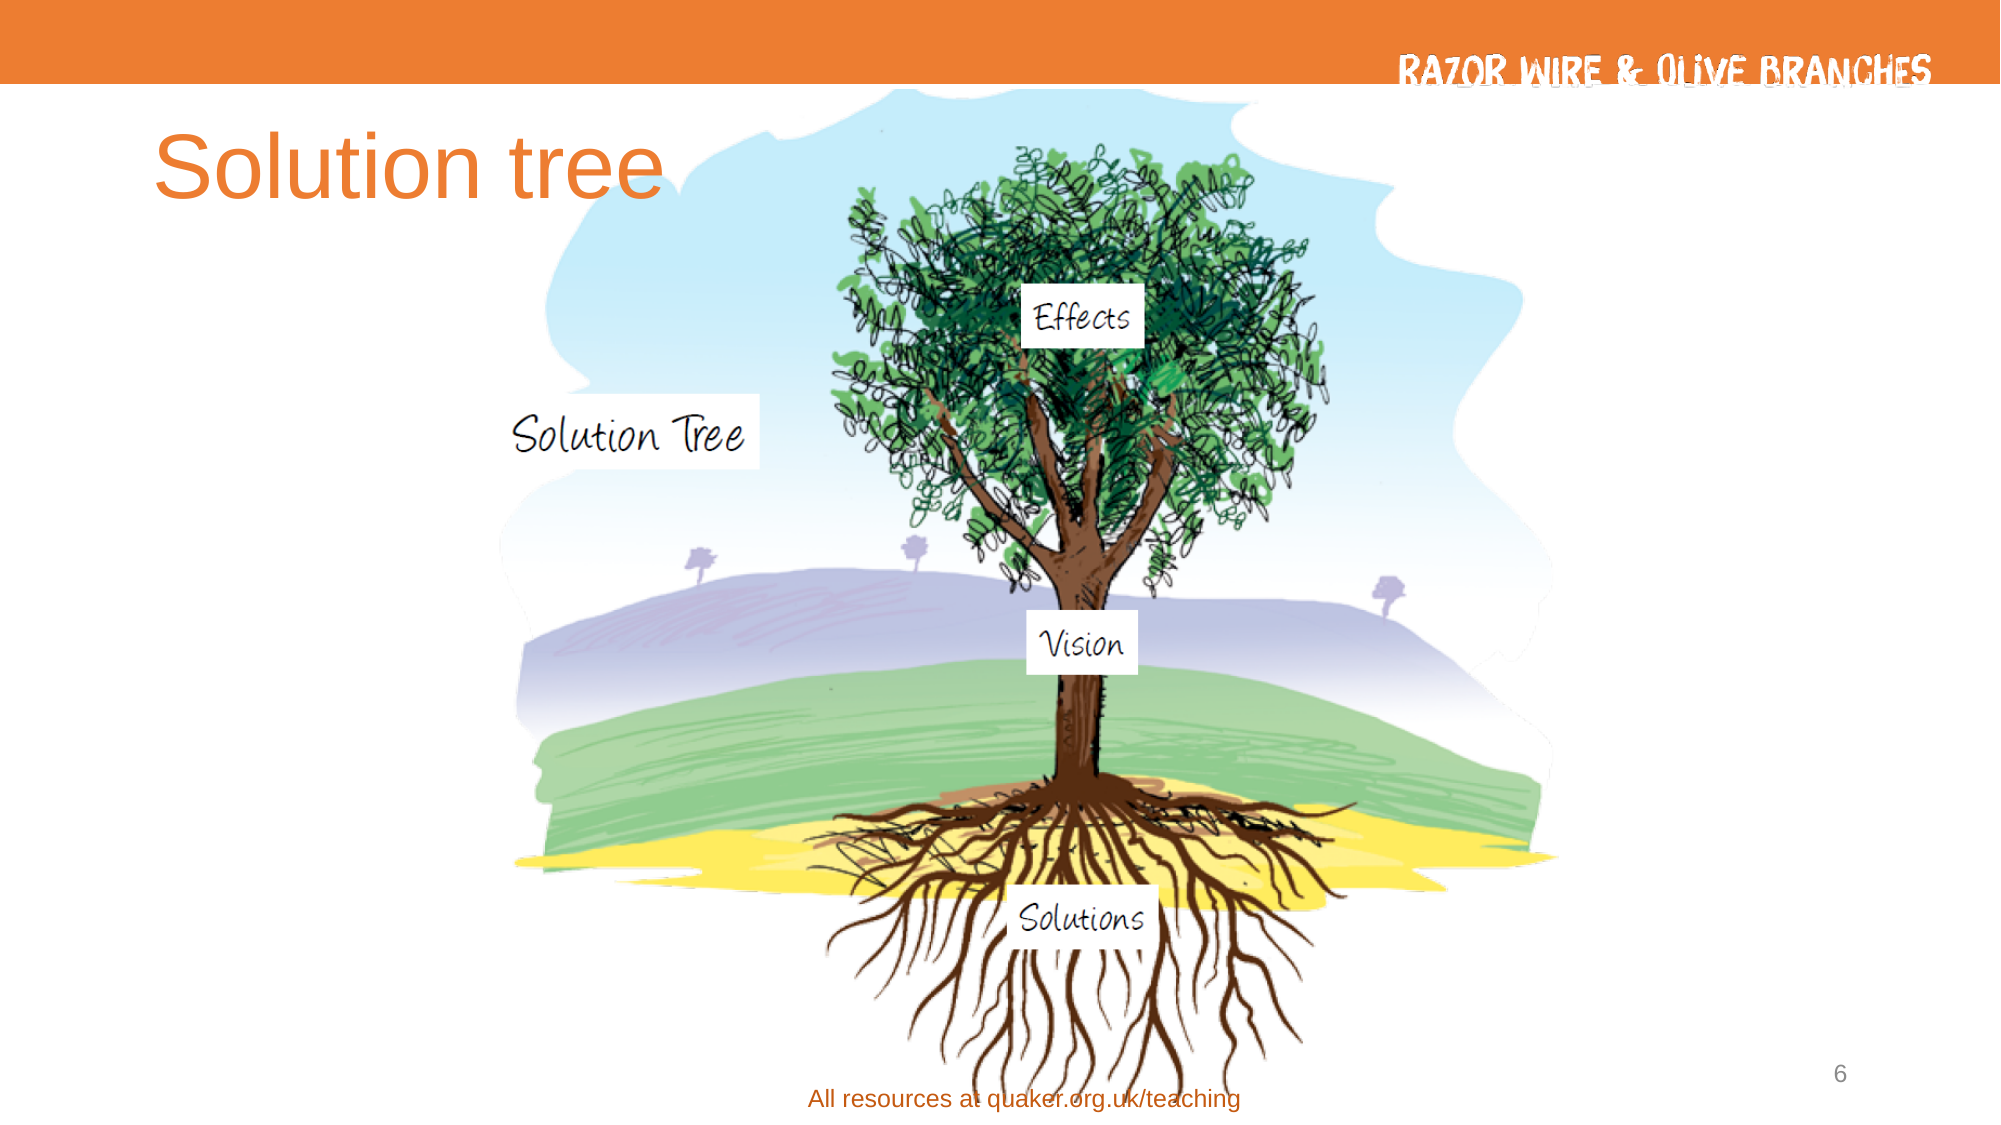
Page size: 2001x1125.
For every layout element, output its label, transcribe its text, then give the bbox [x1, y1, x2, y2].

picture [467, 89, 1638, 1103]
slide_number 6 [1638, 1042, 1863, 1103]
text_box All resources at quaker.org.uk/teaching [687, 1103, 1363, 1125]
picture [1863, 84, 1935, 89]
title Solution tree [137, 59, 1863, 278]
